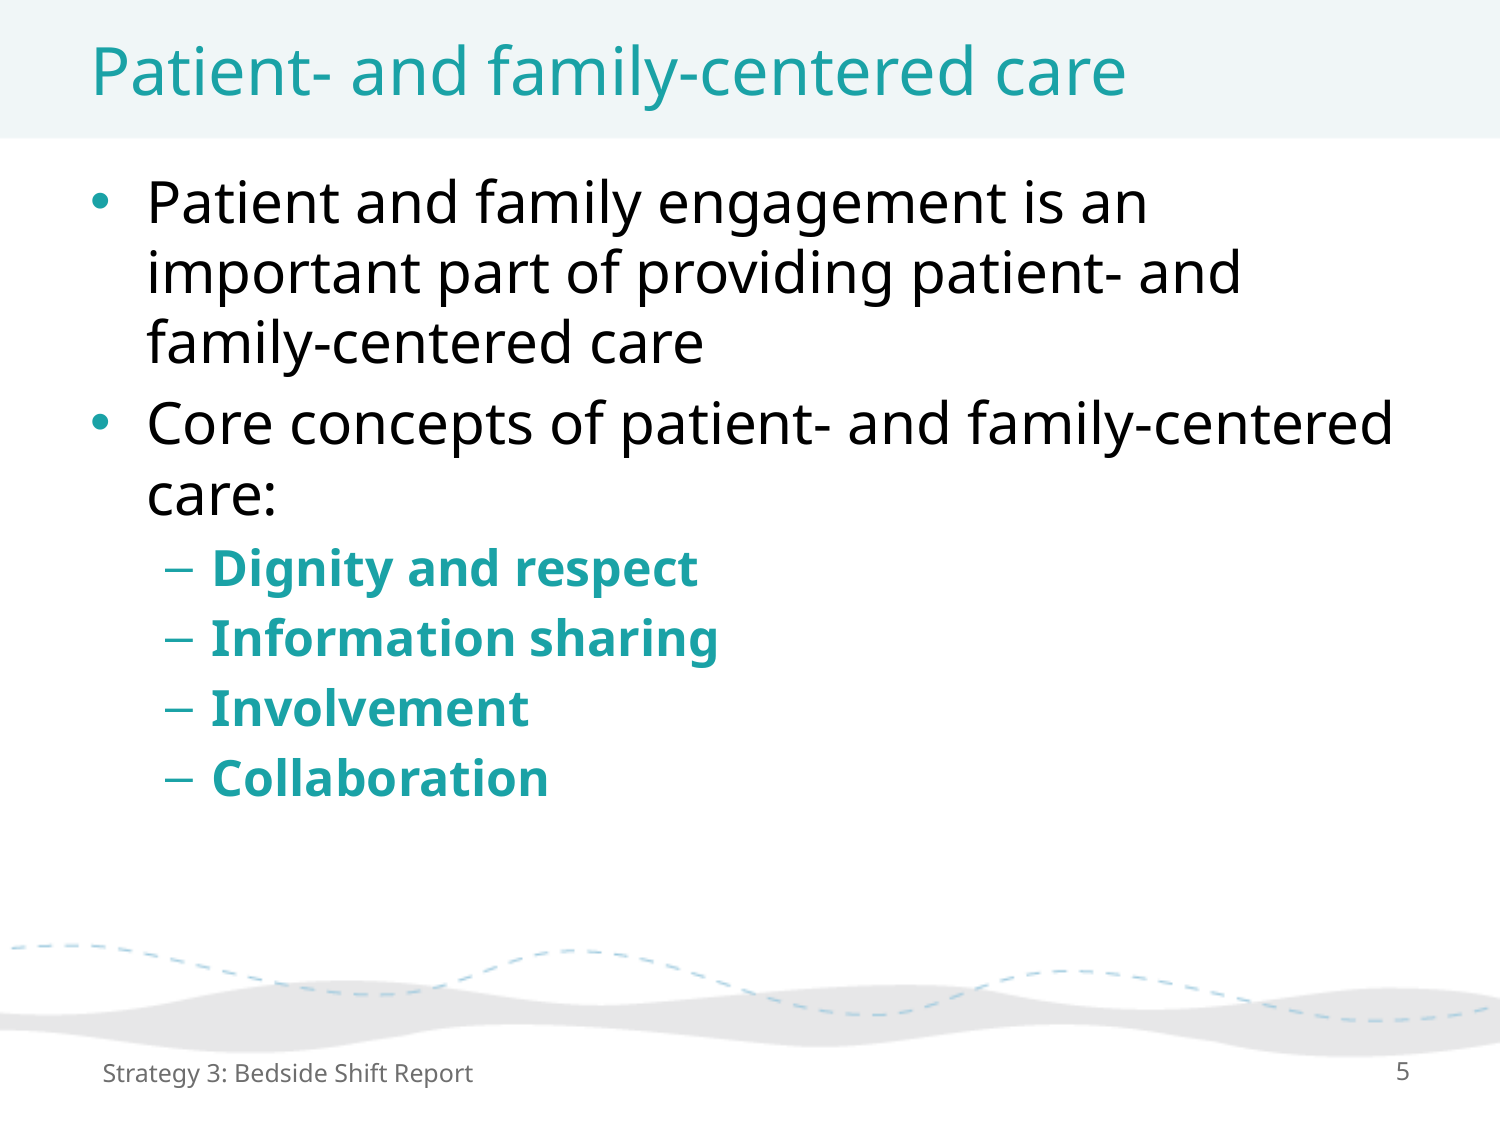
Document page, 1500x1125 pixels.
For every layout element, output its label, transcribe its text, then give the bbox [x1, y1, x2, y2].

footer Strategy 3: Bedside Shift Report [87, 1042, 763, 1103]
list Patient and family engagement is an important part of providing patient- and family-centered care Core concepts of patient- and family-centered care: Dignity and respect Information sharing Involvement Collaboration [75, 157, 1425, 900]
slide_number 5 [1074, 1042, 1425, 1103]
title Patient- and family-centered care [75, 0, 1425, 138]
picture [0, 0, 1500, 1125]
